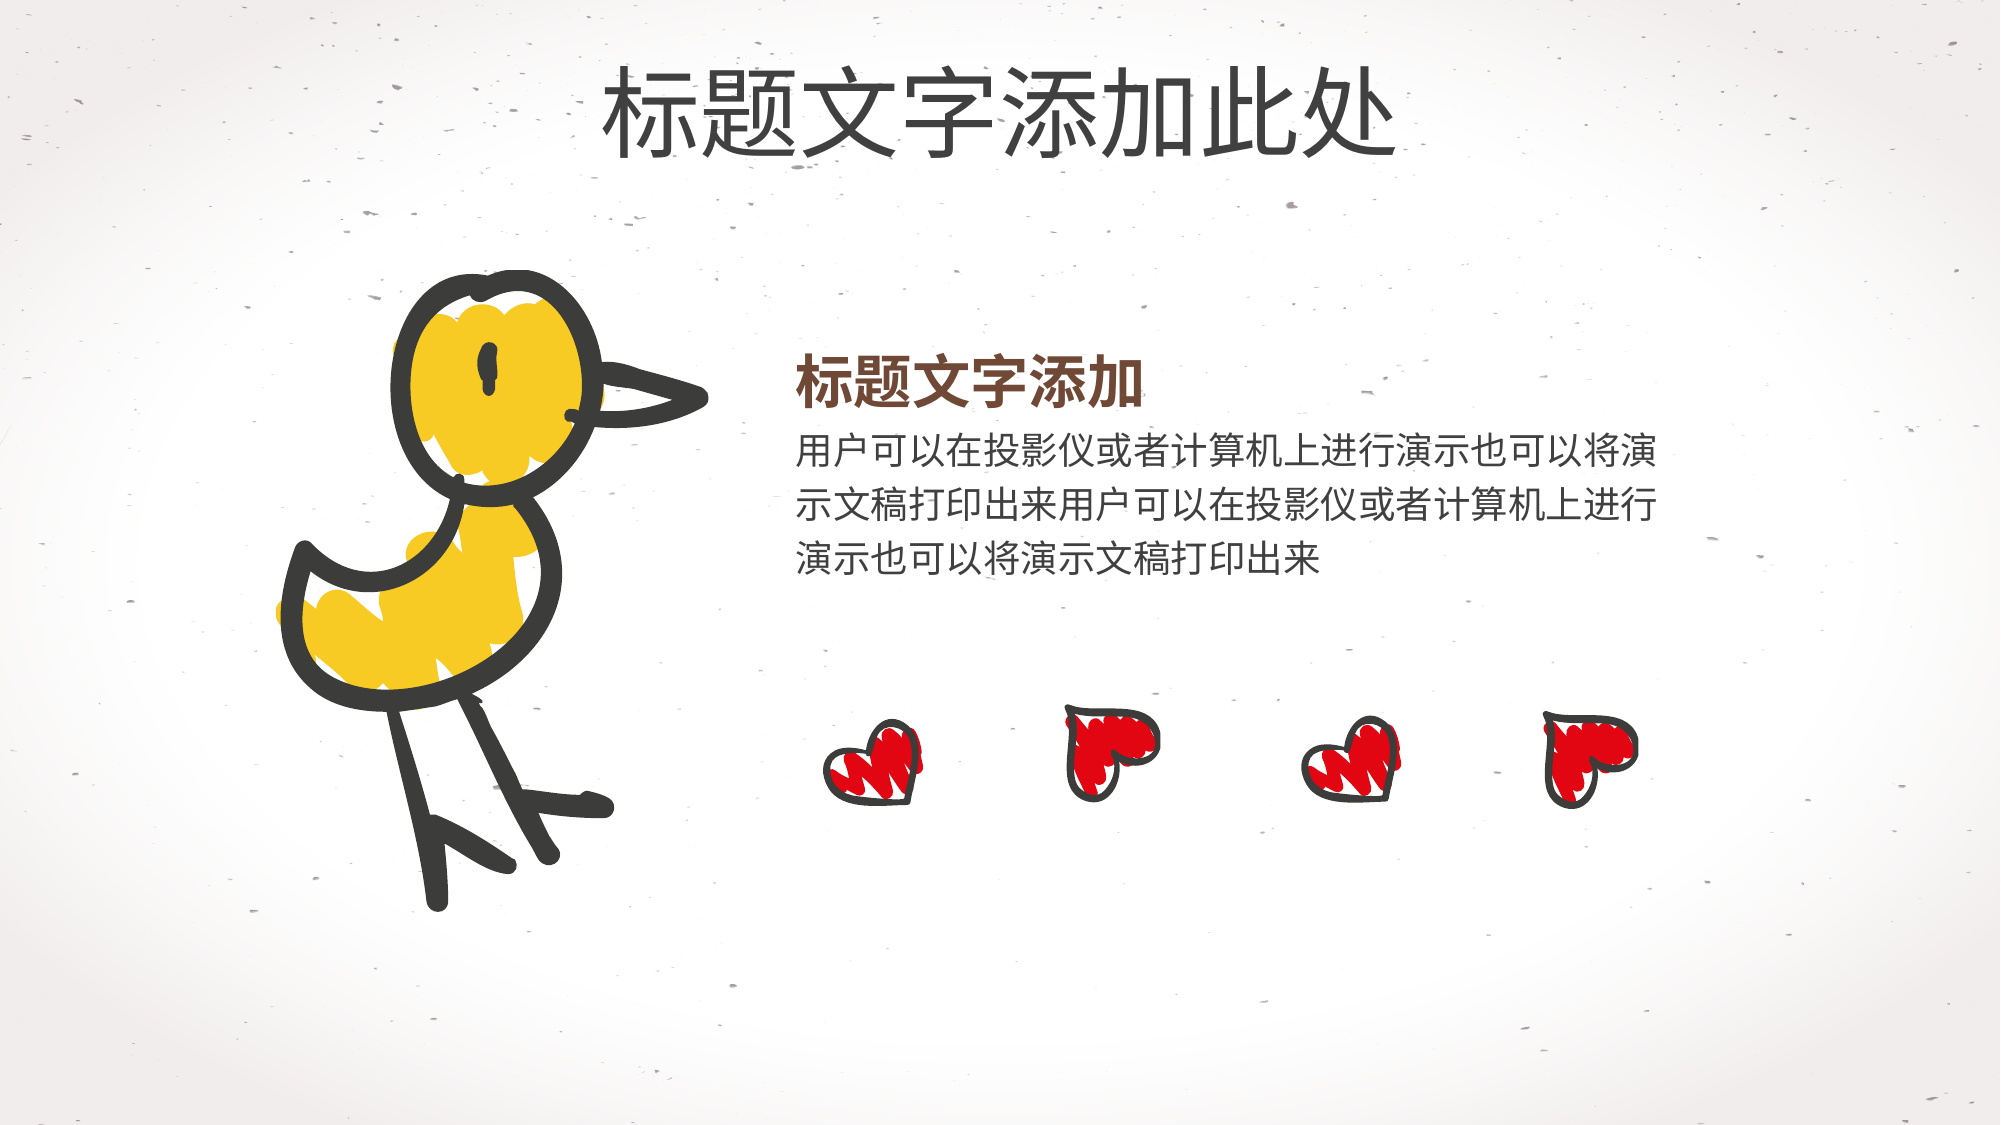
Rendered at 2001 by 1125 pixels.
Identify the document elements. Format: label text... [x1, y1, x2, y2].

picture [1301, 714, 1402, 803]
picture [1542, 711, 1639, 810]
picture [1063, 704, 1161, 803]
text_box 标题文字添加此处 [585, 43, 1415, 178]
picture [276, 270, 711, 914]
picture [823, 717, 923, 807]
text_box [780, 323, 1686, 589]
